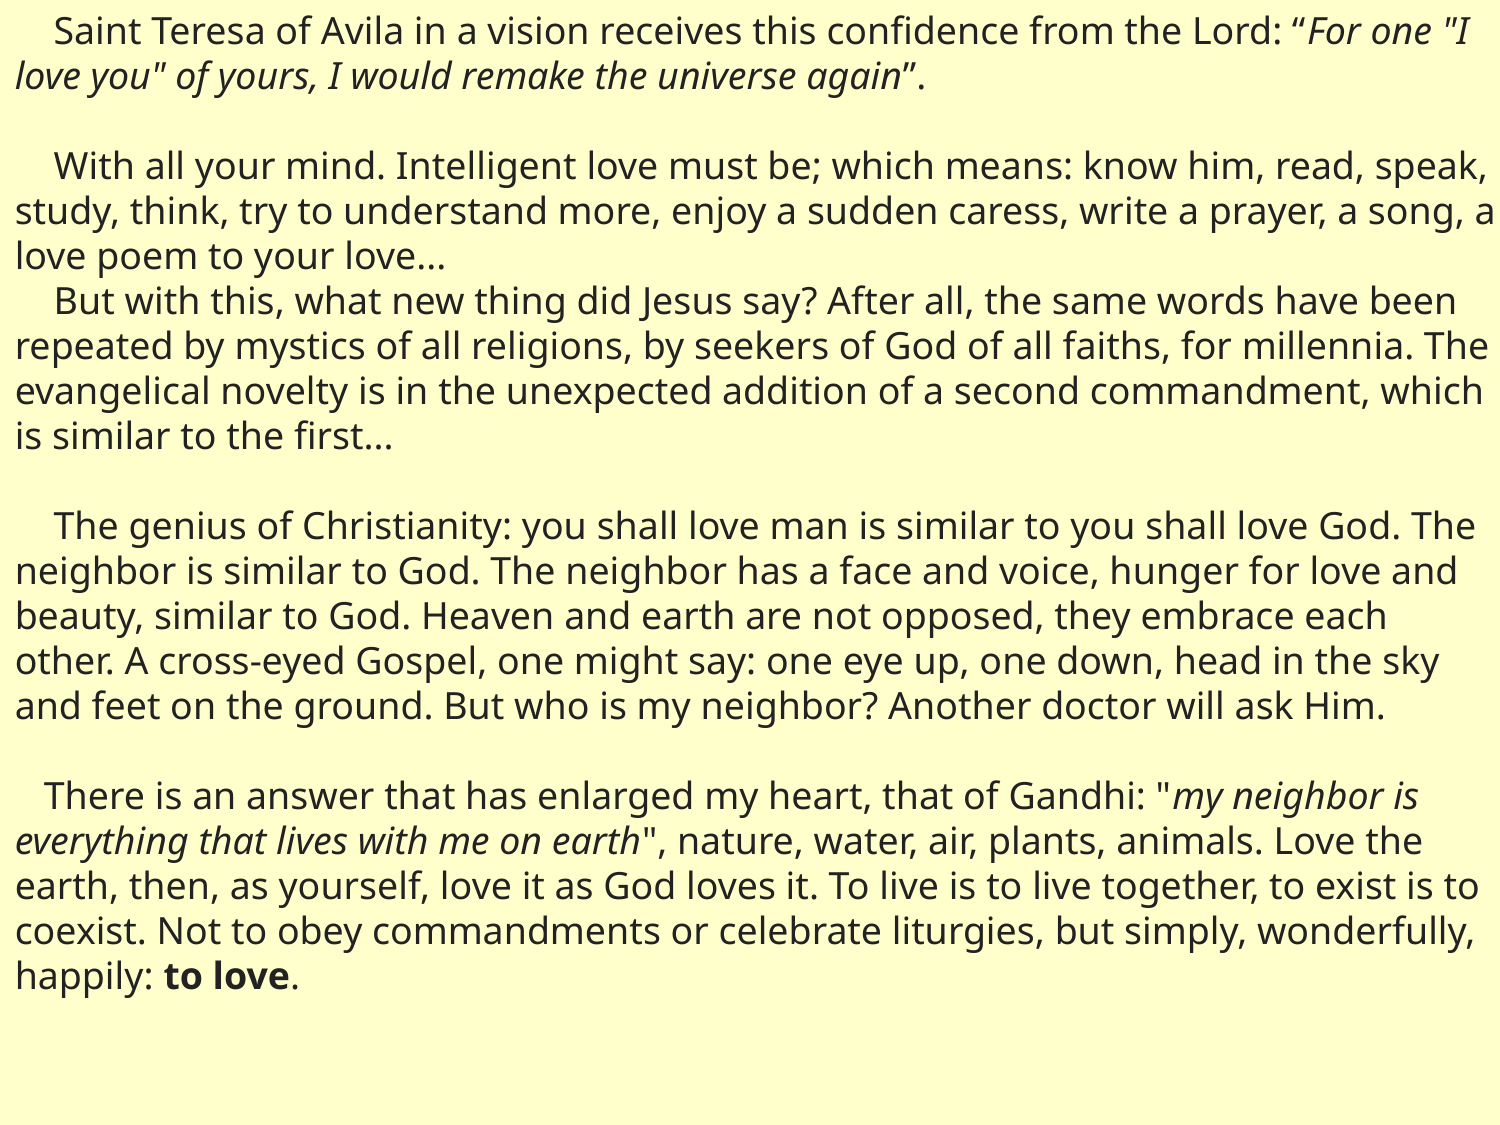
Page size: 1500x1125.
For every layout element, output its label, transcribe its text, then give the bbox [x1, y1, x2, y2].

text_box Saint Teresa of Avila in a vision receives this confidence from the Lord: “For one "I love you" of yours, I would remake the universe again”. With all your mind. Intelligent love must be; which means: know him, read, speak, study, think, try to understand more, enjoy a sudden caress, write a prayer, a song, a love poem to your love... But with this, what new thing did Jesus say? After all, the same words have been repeated by mystics of all religions, by seekers of God of all faiths, for millennia. The evangelical novelty is in the unexpected addition of a second commandment, which is similar to the first... The genius of Christianity: you shall love man is similar to you shall love God. The neighbor is similar to God. The neighbor has a face and voice, hunger for love and beauty, similar to God. Heaven and earth are not opposed, they embrace each other. A cross-eyed Gospel, one might say: one eye up, one down, head in the sky and feet on the ground. But who is my neighbor? Another doctor will ask Him. There is an answer that has enlarged my heart, that of Gandhi: "my neighbor is everything that lives with me on earth", nature, water, air, plants, animals. Love the earth, then, as yourself, love it as God loves it. To live is to live together, to exist is to coexist. Not to obey commandments or celebrate liturgies, but simply, wonderfully, happily: to love. [0, 0, 1500, 1050]
